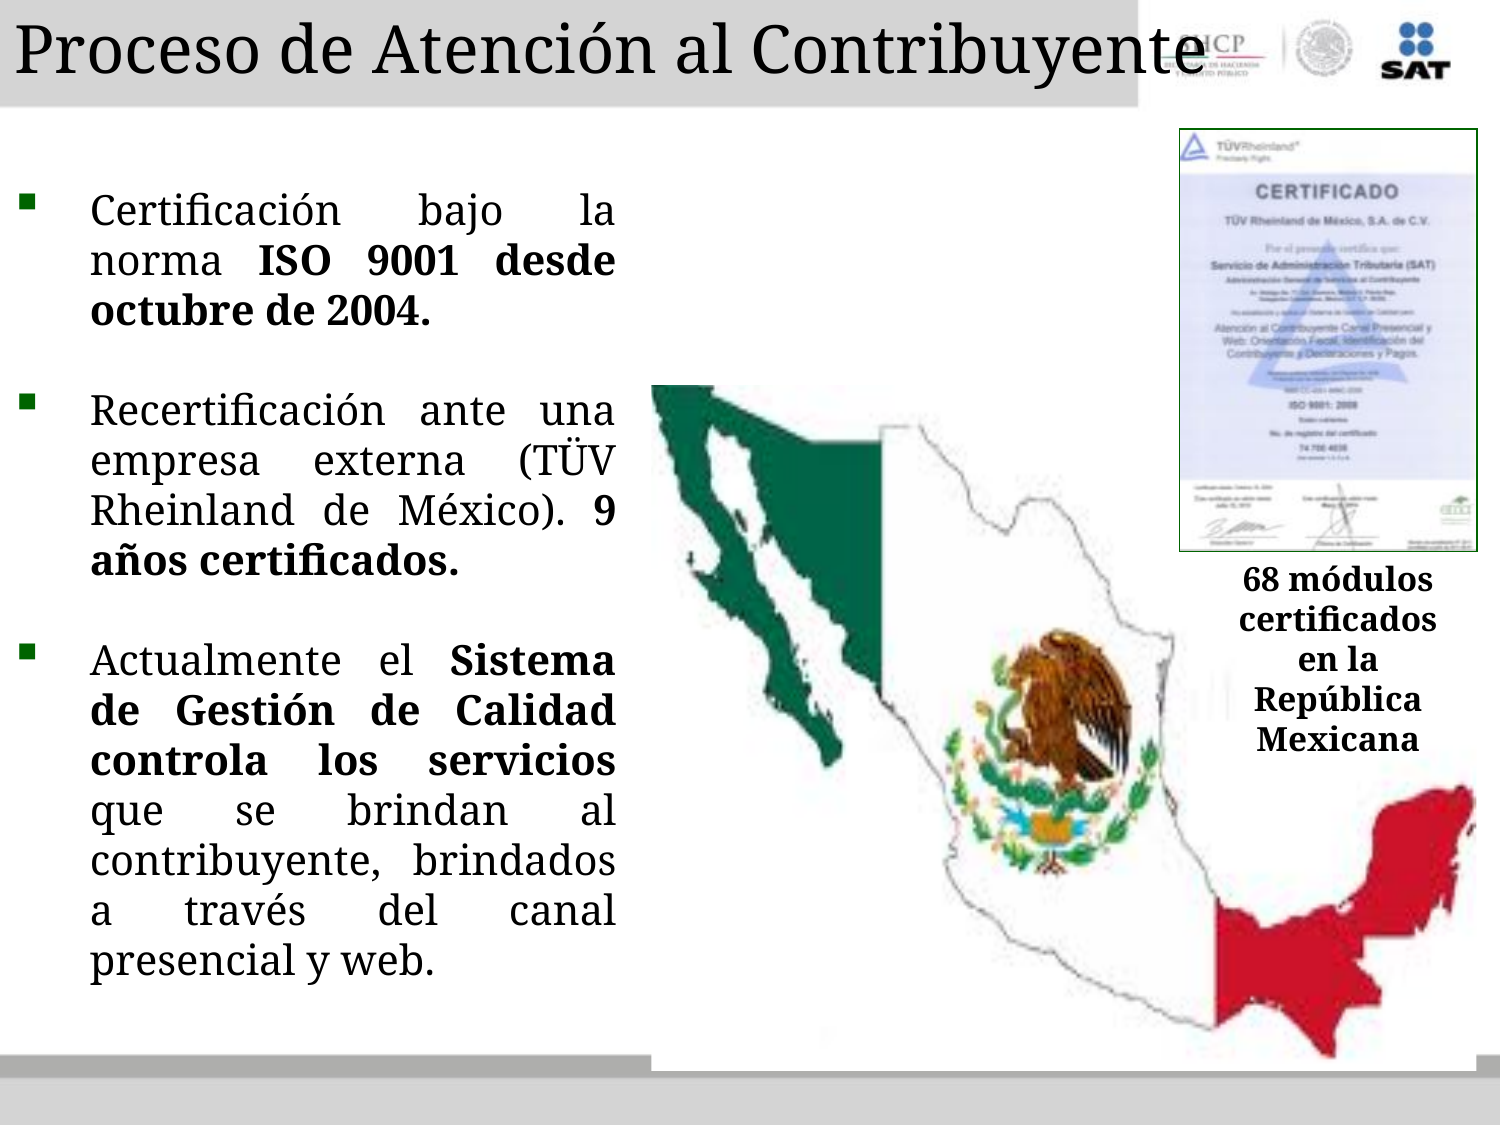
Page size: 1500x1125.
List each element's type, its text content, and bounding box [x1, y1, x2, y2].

text_box Certificación bajo la norma ISO 9001 desde octubre de 2004. Recertificación ante una empresa externa (TÜV Rheinland de México). 9 años certificados. Actualmente el Sistema de Gestión de Calidad controla los servicios que se brindan al contribuyente, brindados a través del canal presencial y web. [0, 176, 632, 992]
picture [0, 0, 1500, 1125]
text_box Proceso de Atención al Contribuyente [0, 0, 1350, 103]
